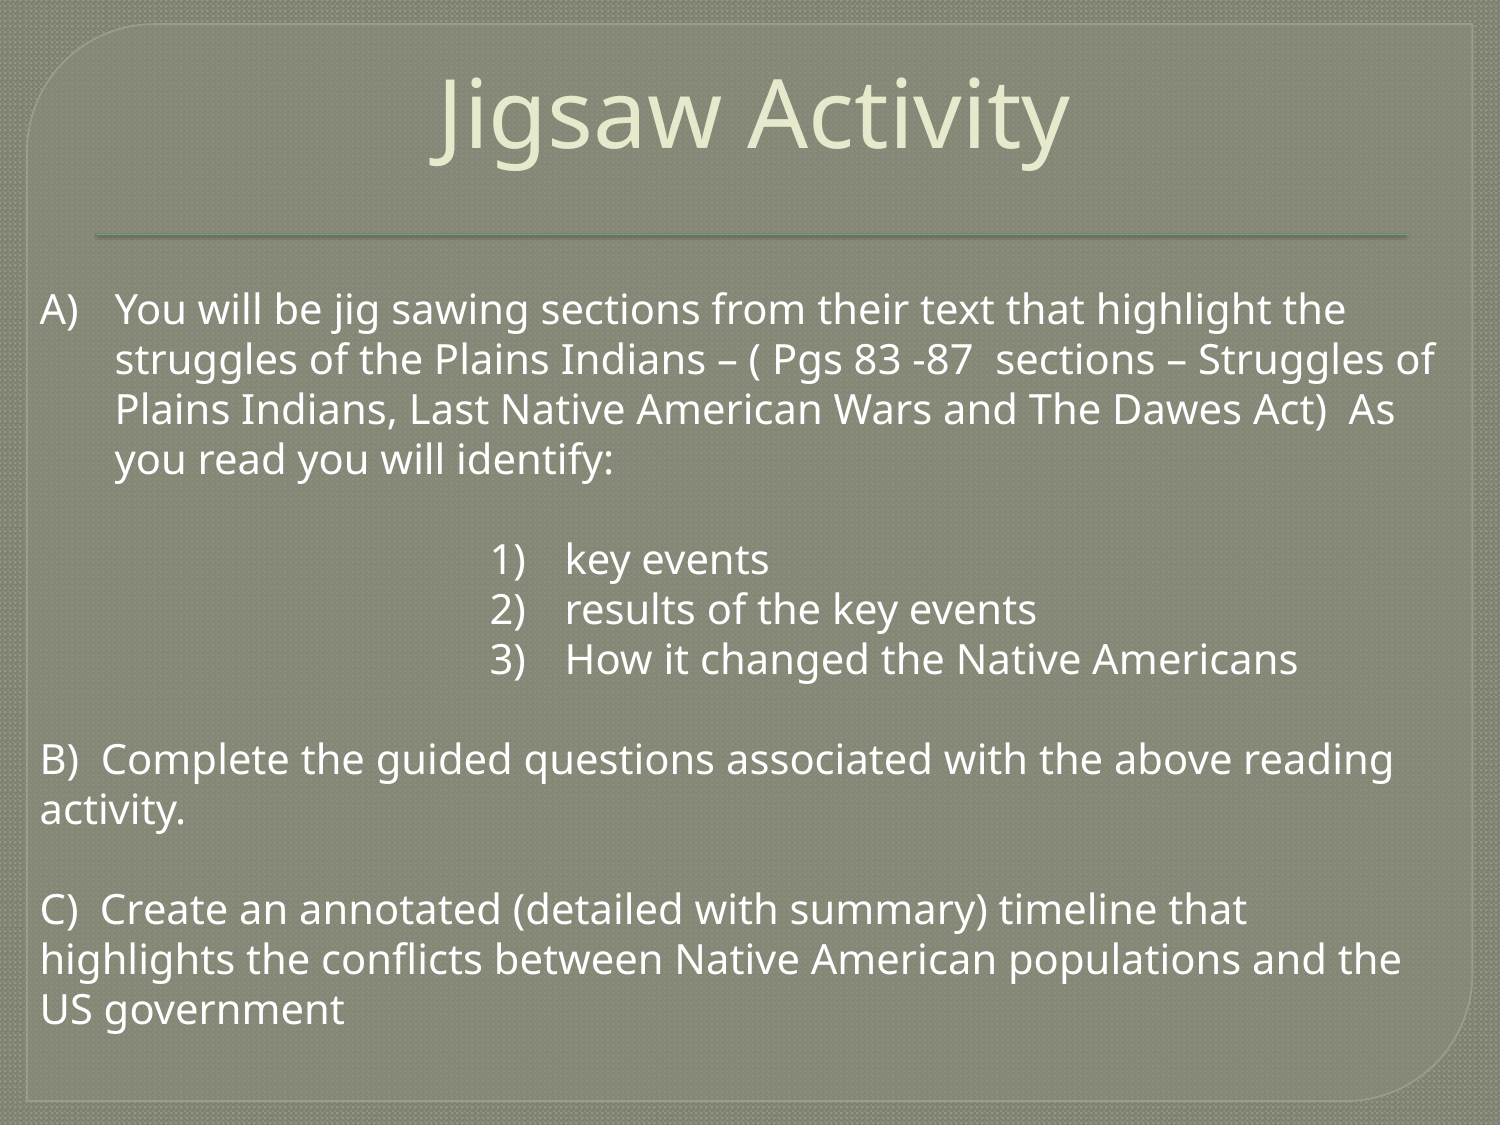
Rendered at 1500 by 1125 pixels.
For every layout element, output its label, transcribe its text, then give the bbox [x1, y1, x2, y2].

text_box You will be jig sawing sections from their text that highlight the struggles of the Plains Indians – ( Pgs 83 -87 sections – Struggles of Plains Indians, Last Native American Wars and The Dawes Act) As you read you will identify: key events results of the key events How it changed the Native Americans B) Complete the guided questions associated with the above reading activity. C) Create an annotated (detailed with summary) timeline that highlights the conflicts between Native American populations and the US government [24, 275, 1467, 1041]
title Jigsaw Activity [75, 41, 1425, 175]
